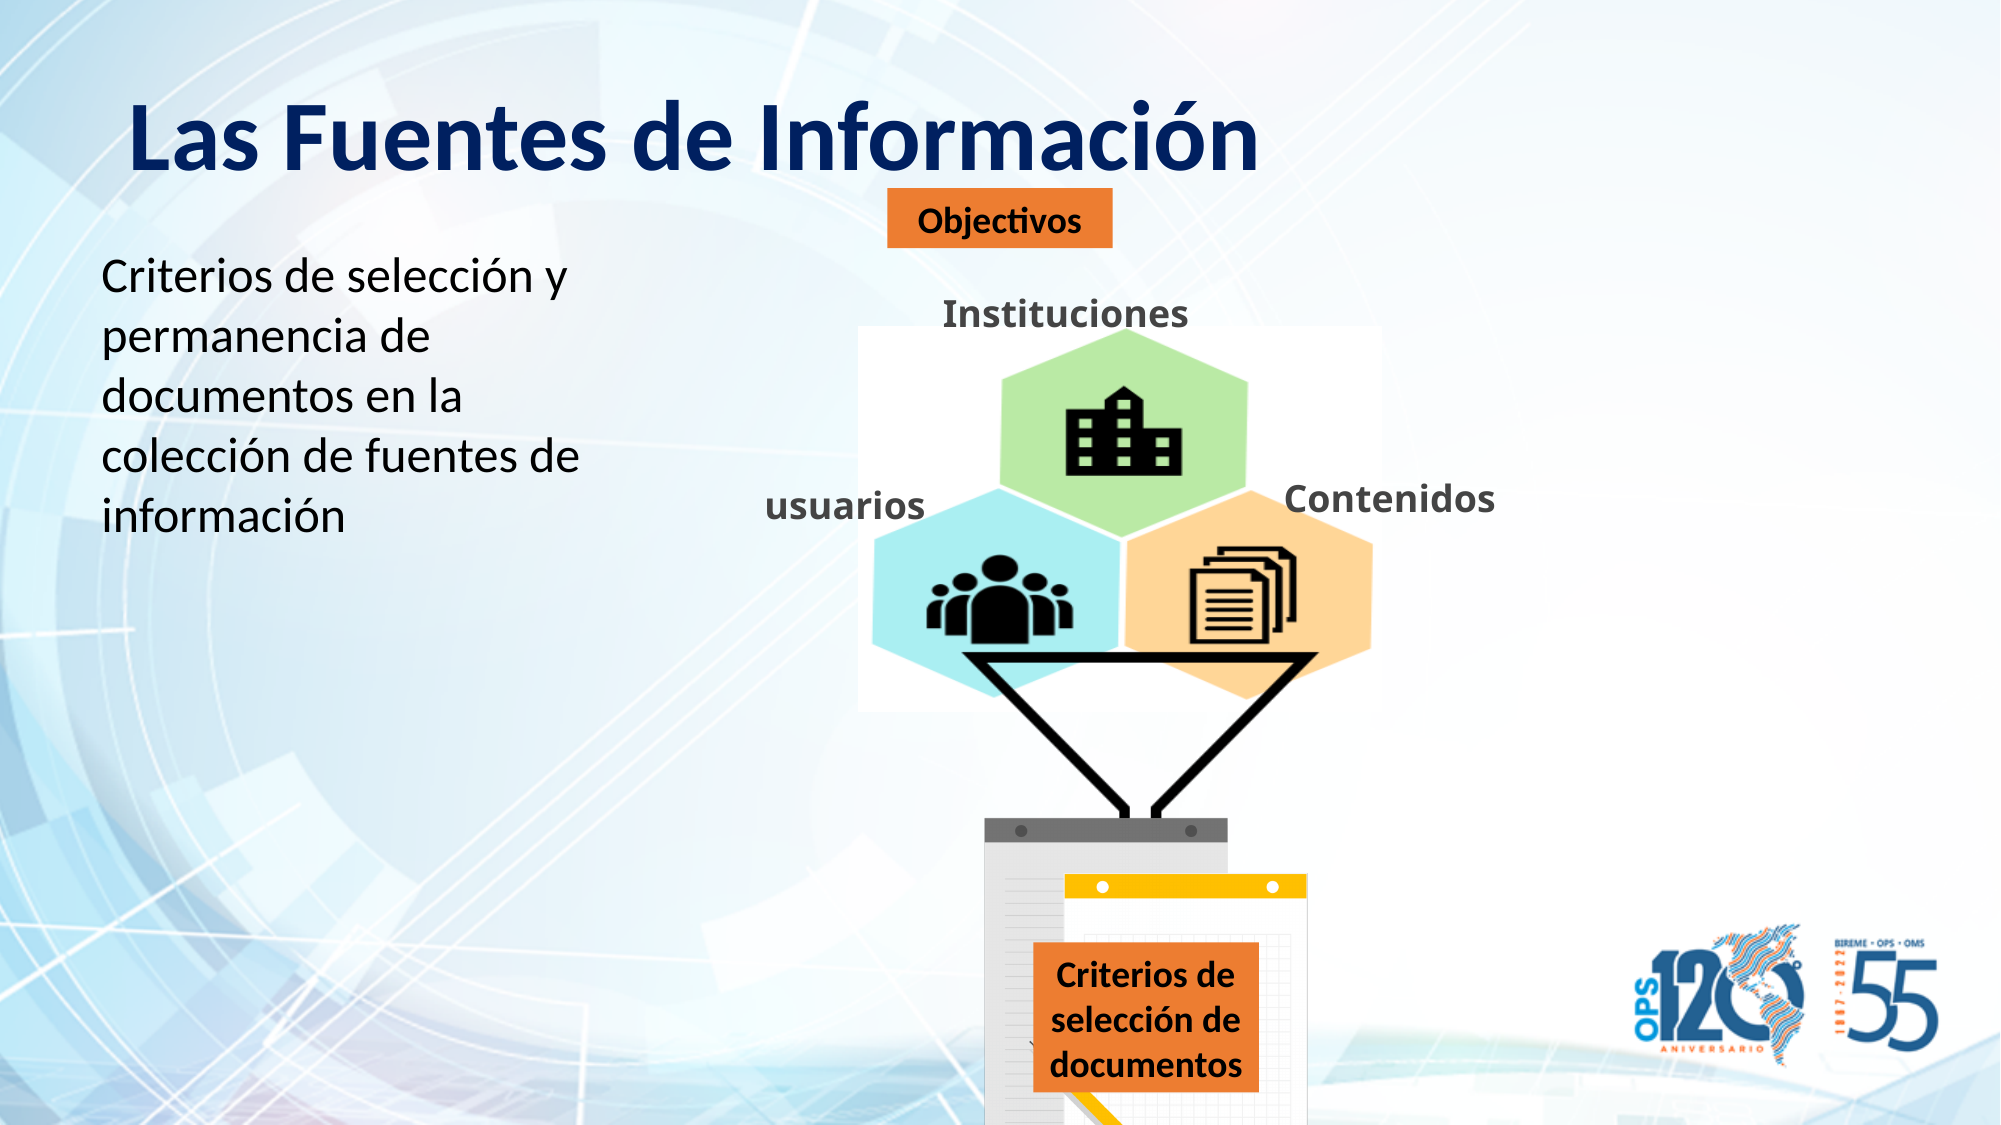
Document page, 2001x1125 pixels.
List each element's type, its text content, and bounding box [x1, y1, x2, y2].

picture [0, 0, 2001, 1125]
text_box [749, 282, 1532, 712]
text_box Criterios de selección y permanencia de documentos en la colección de fuentes de información [86, 234, 600, 550]
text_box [887, 772, 1405, 1125]
text_box Las Fuentes de Información [114, 63, 1311, 199]
text_box Objectivos [887, 188, 1113, 249]
